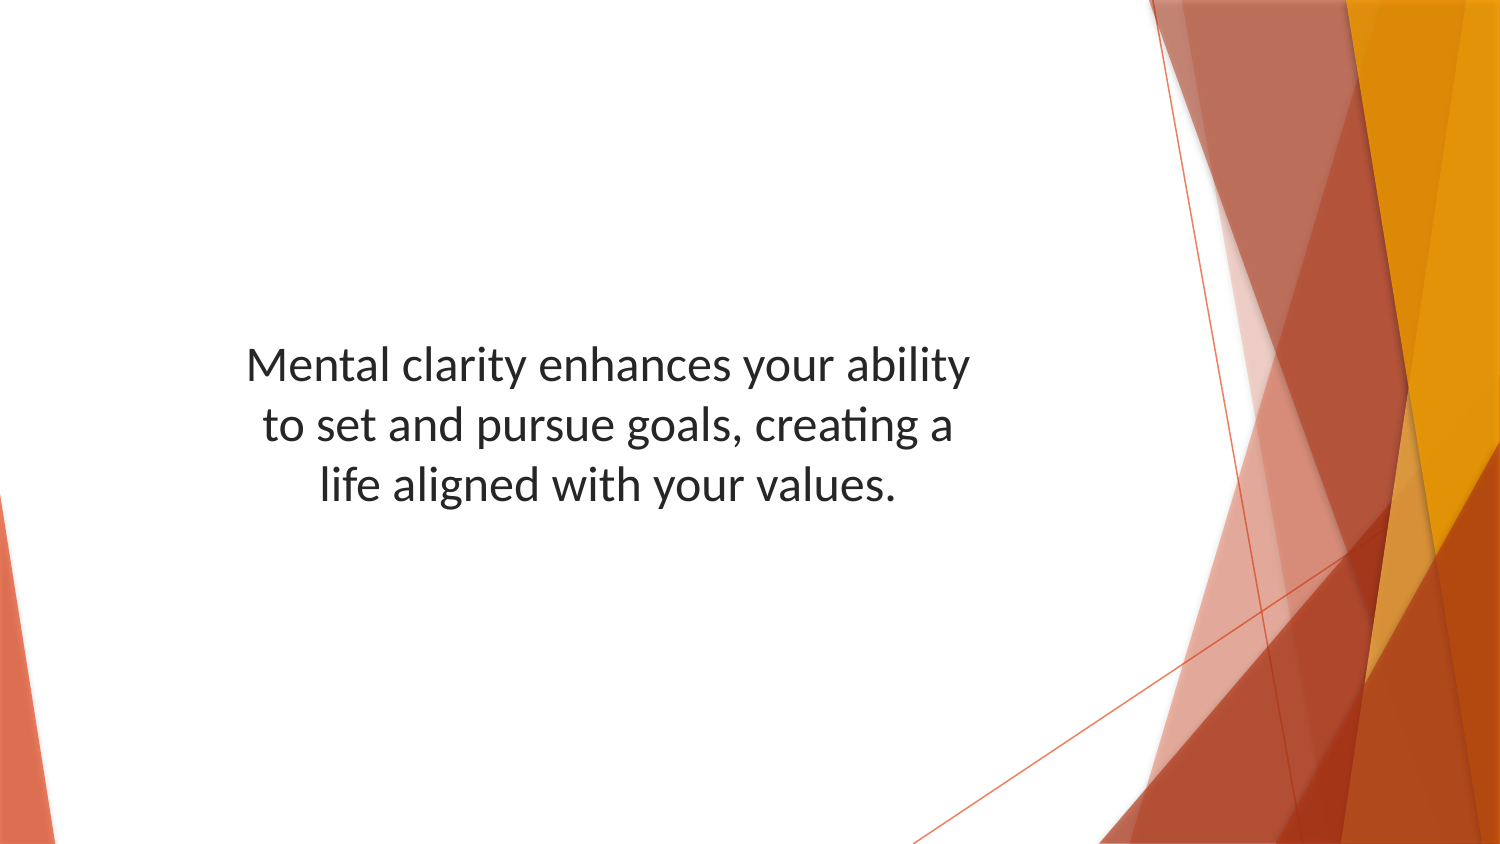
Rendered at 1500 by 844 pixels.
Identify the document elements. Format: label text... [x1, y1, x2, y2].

list Mental clarity enhances your ability to set and pursue goals, creating a life aligned with your values. [230, 114, 987, 729]
